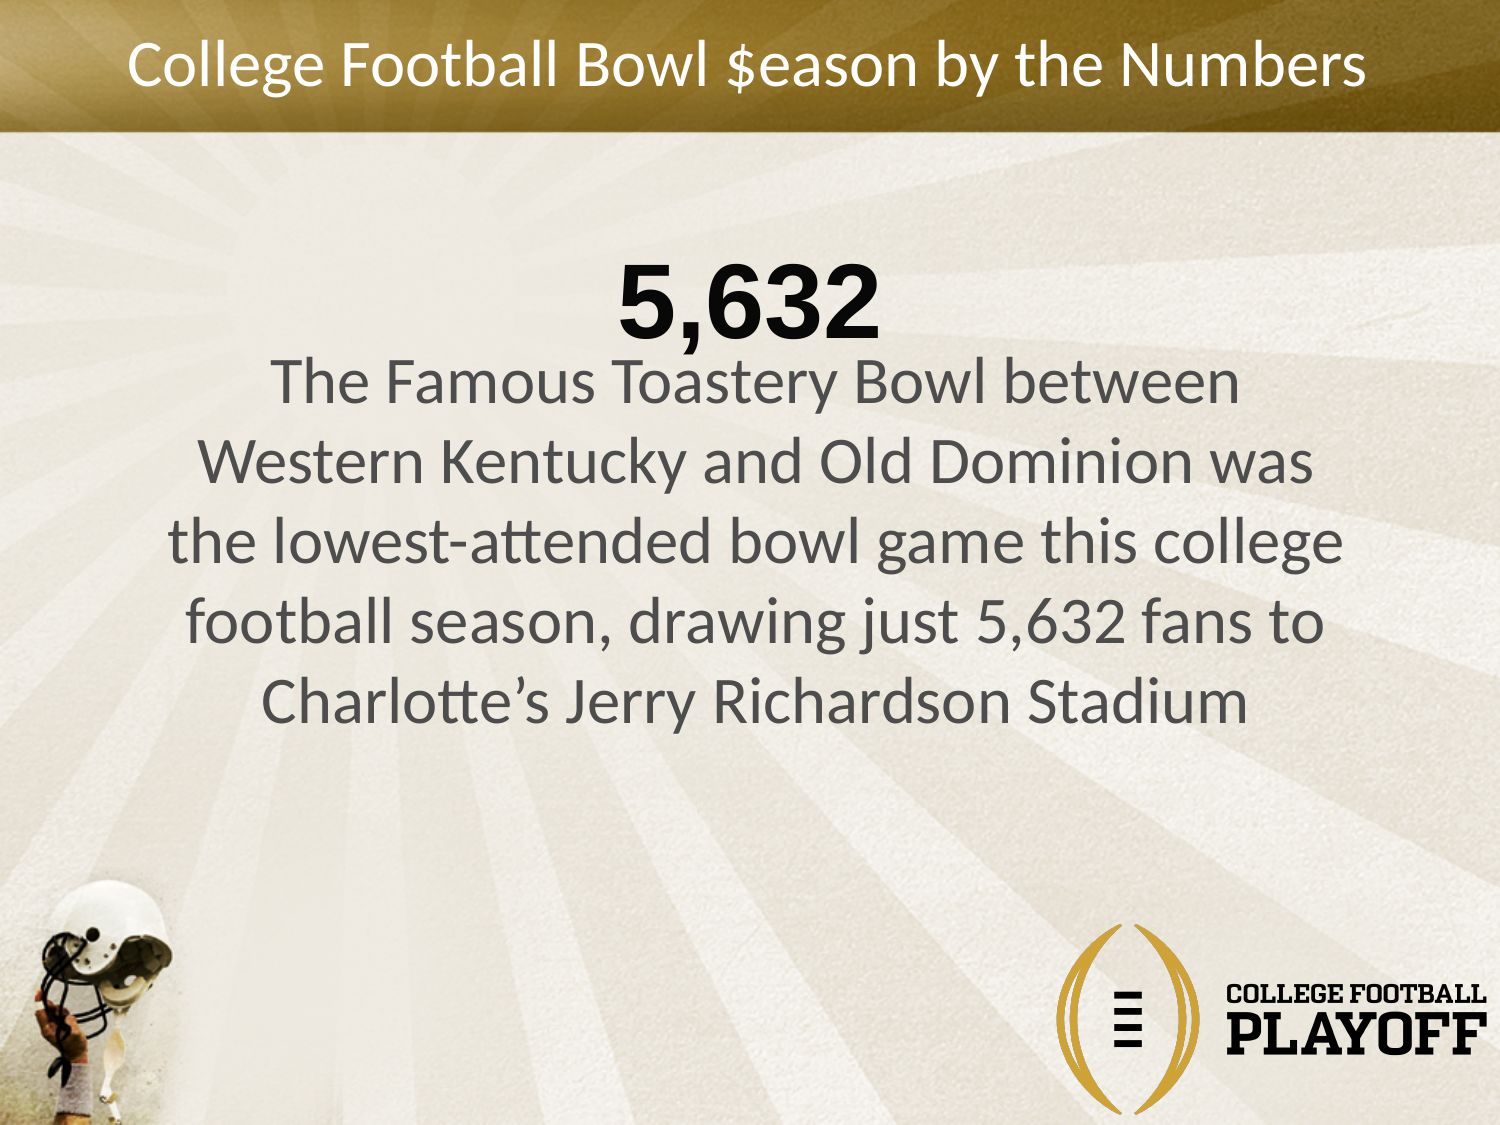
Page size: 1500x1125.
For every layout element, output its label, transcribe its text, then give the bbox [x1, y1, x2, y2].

picture [0, 0, 1500, 1125]
text_box The Famous Toastery Bowl between Western Kentucky and Old Dominion was the lowest-attended bowl game this college football season, drawing just 5,632 fans to Charlotte’s Jerry Richardson Stadium [145, 329, 1368, 744]
text_box College Football Bowl $eason by the Numbers [112, 12, 1400, 108]
text_box 5,632 [230, 108, 1270, 367]
